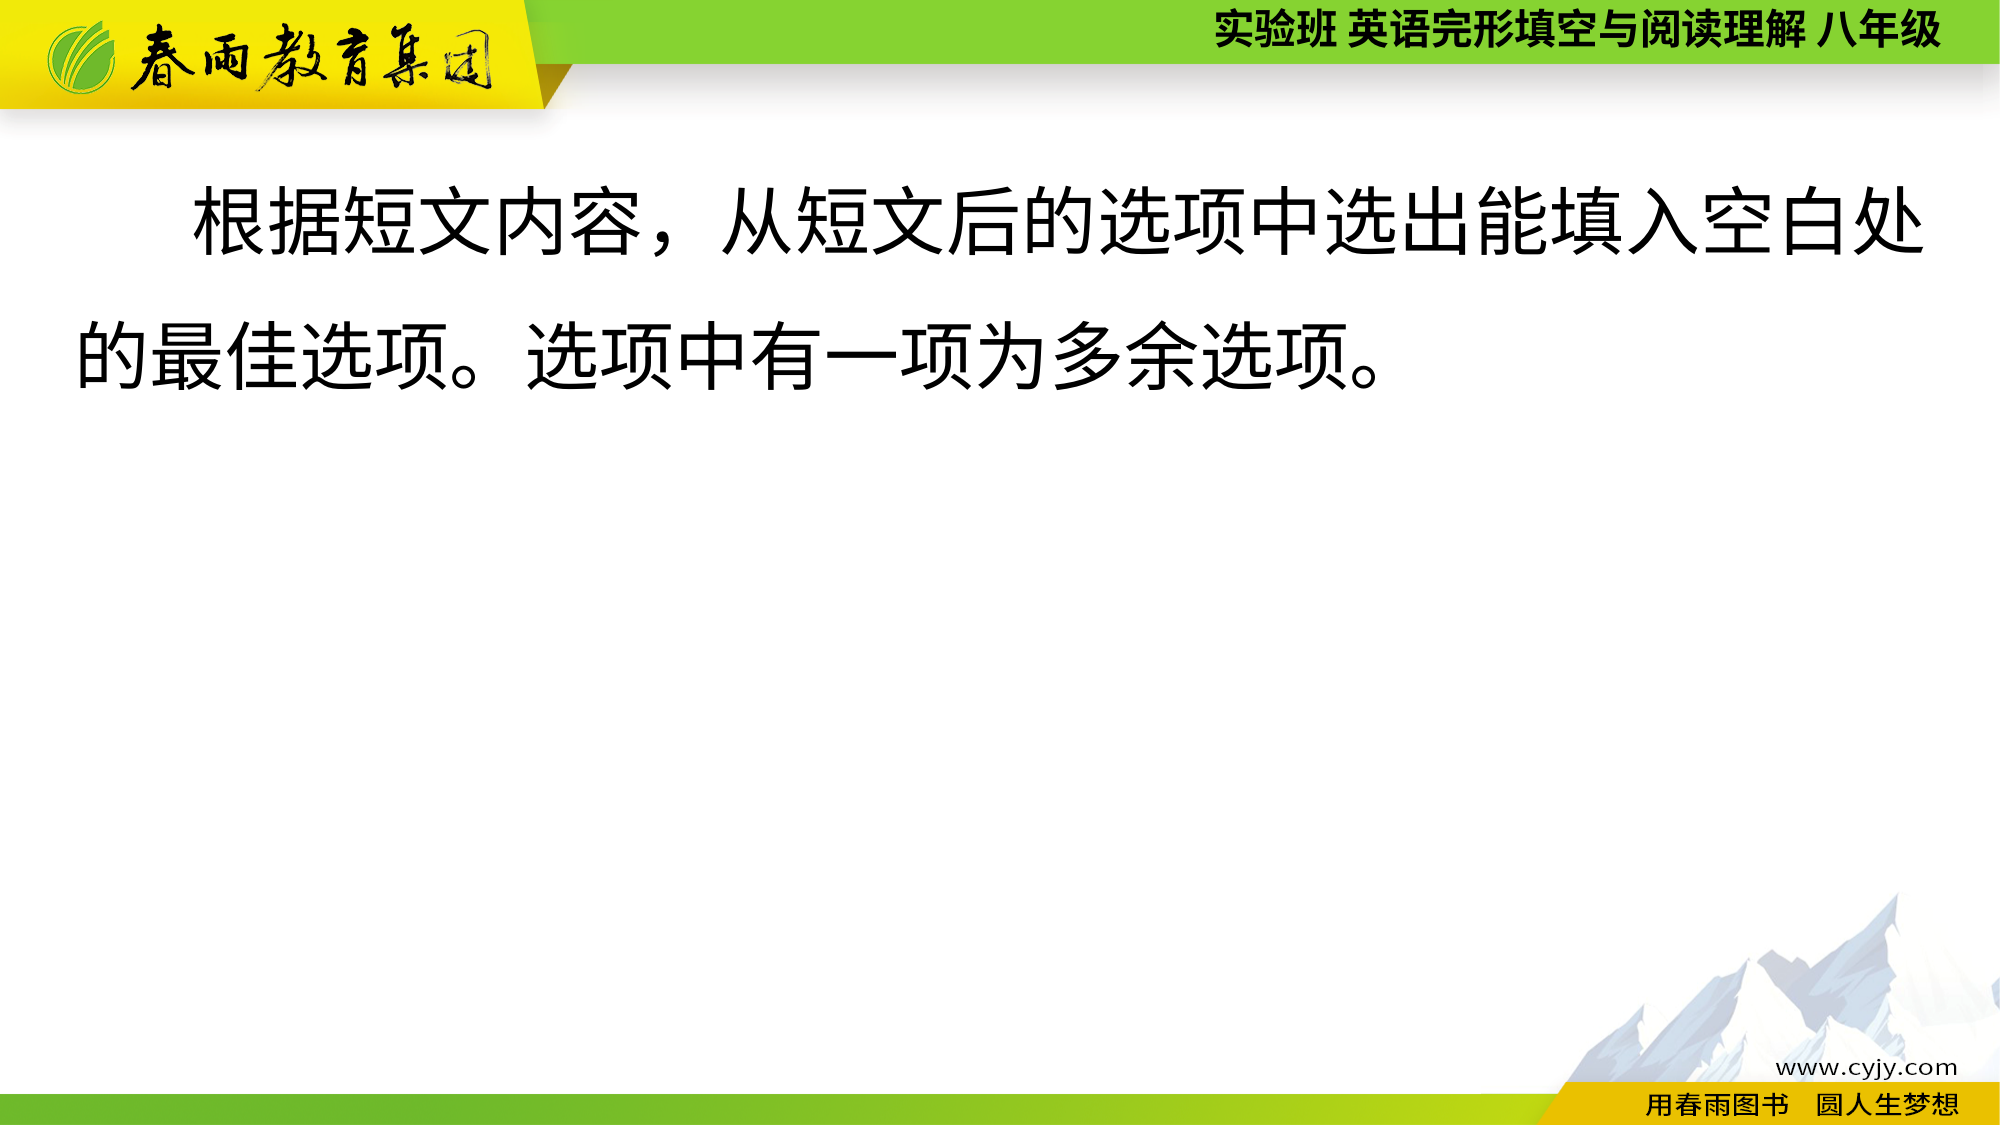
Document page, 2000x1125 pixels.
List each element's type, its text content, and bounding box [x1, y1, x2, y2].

picture [0, 0, 2000, 1125]
list 根据短文内容，从短文后的选项中选出能填入空白处的最佳选项。选项中有一项为多余选项。 [59, 122, 1944, 274]
